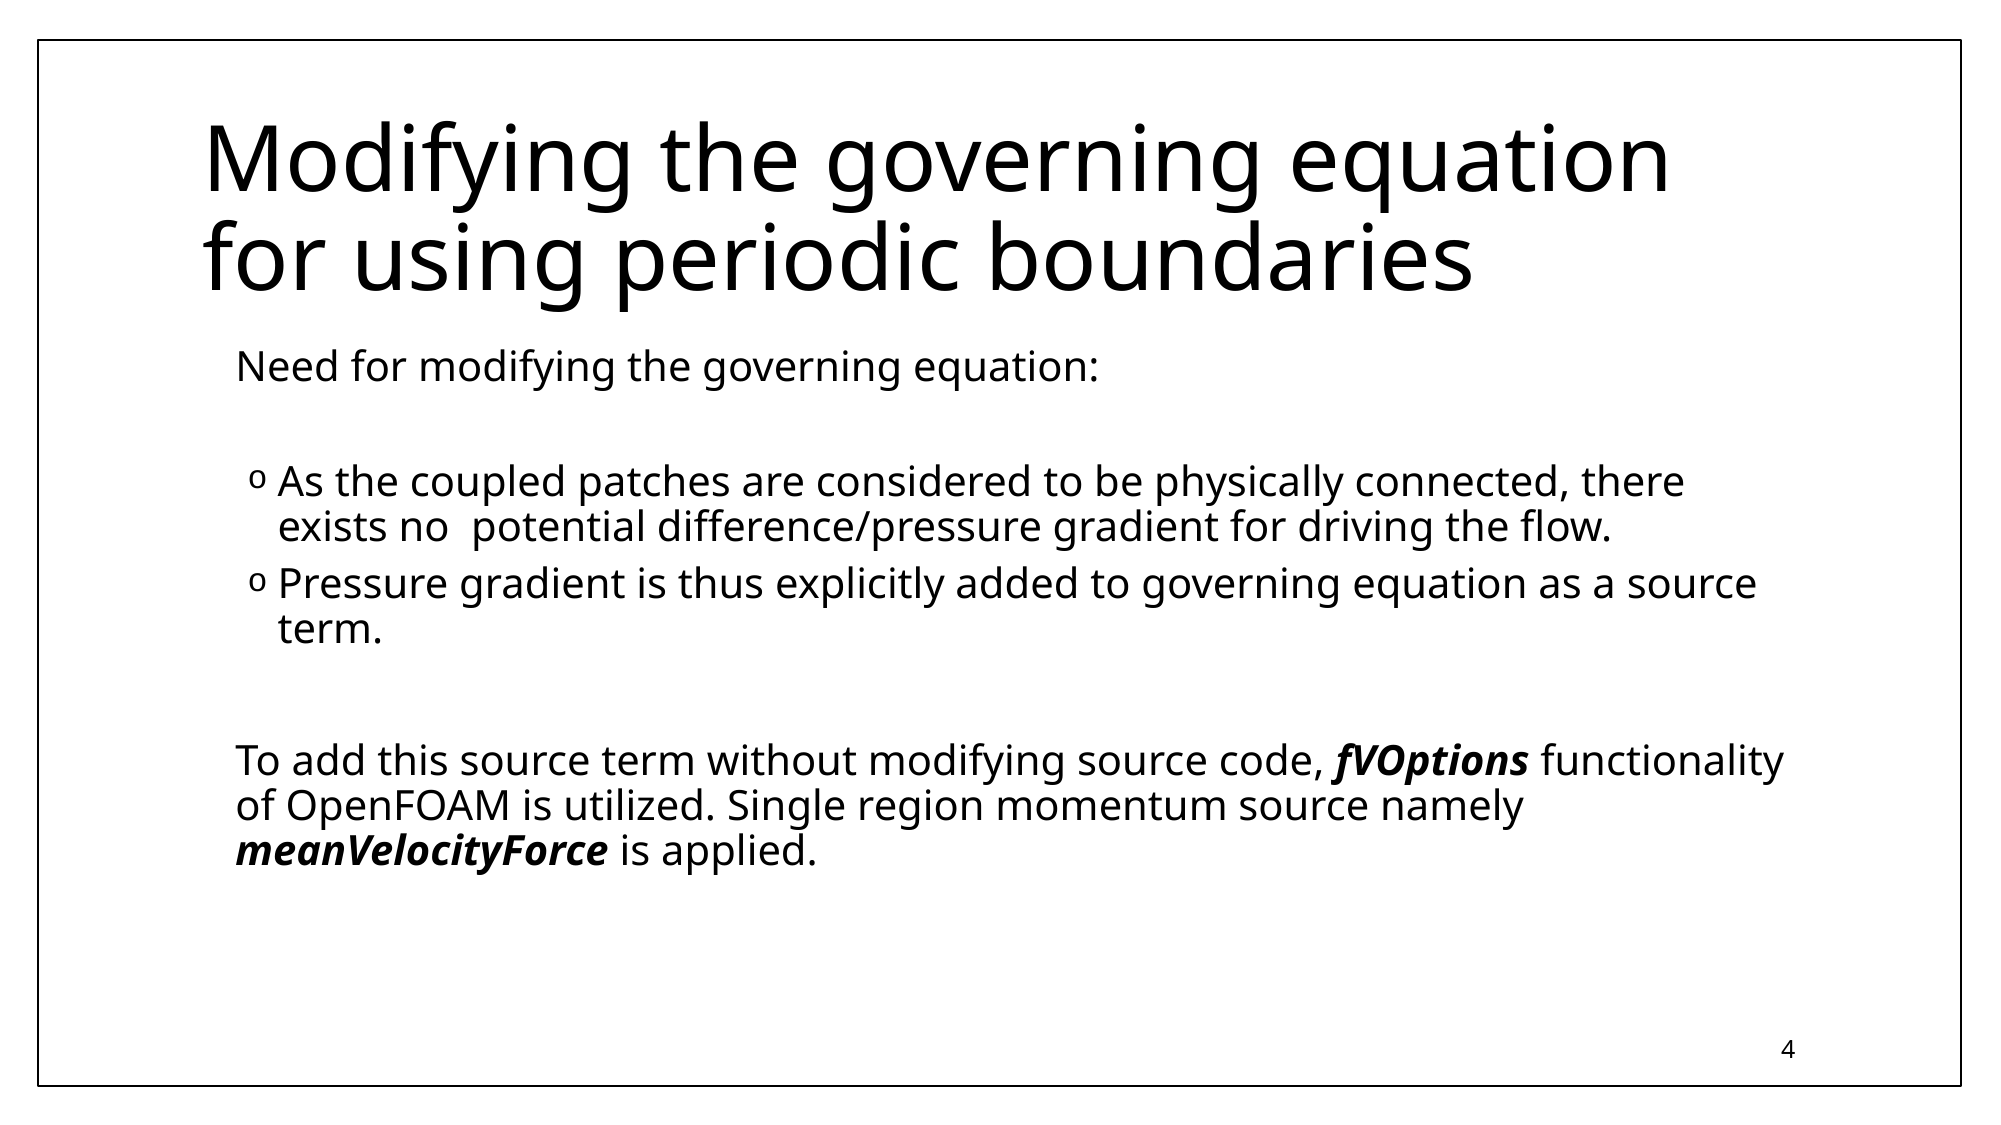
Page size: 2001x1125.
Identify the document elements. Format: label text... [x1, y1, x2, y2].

slide_number 4 [1530, 1020, 1811, 1081]
title Modifying the governing equation for using periodic boundaries [187, 99, 1808, 323]
list Need for modifying the governing equation: As the coupled patches are considered to be physically connected, there exists no potential difference/pressure gradient for driving the flow. Pressure gradient is thus explicitly added to governing equation as a source term. To add this source term without modifying source code, fVOptions functionality of OpenFOAM is utilized. Single region momentum source namely meanVelocityForce is applied. [187, 337, 1808, 1000]
